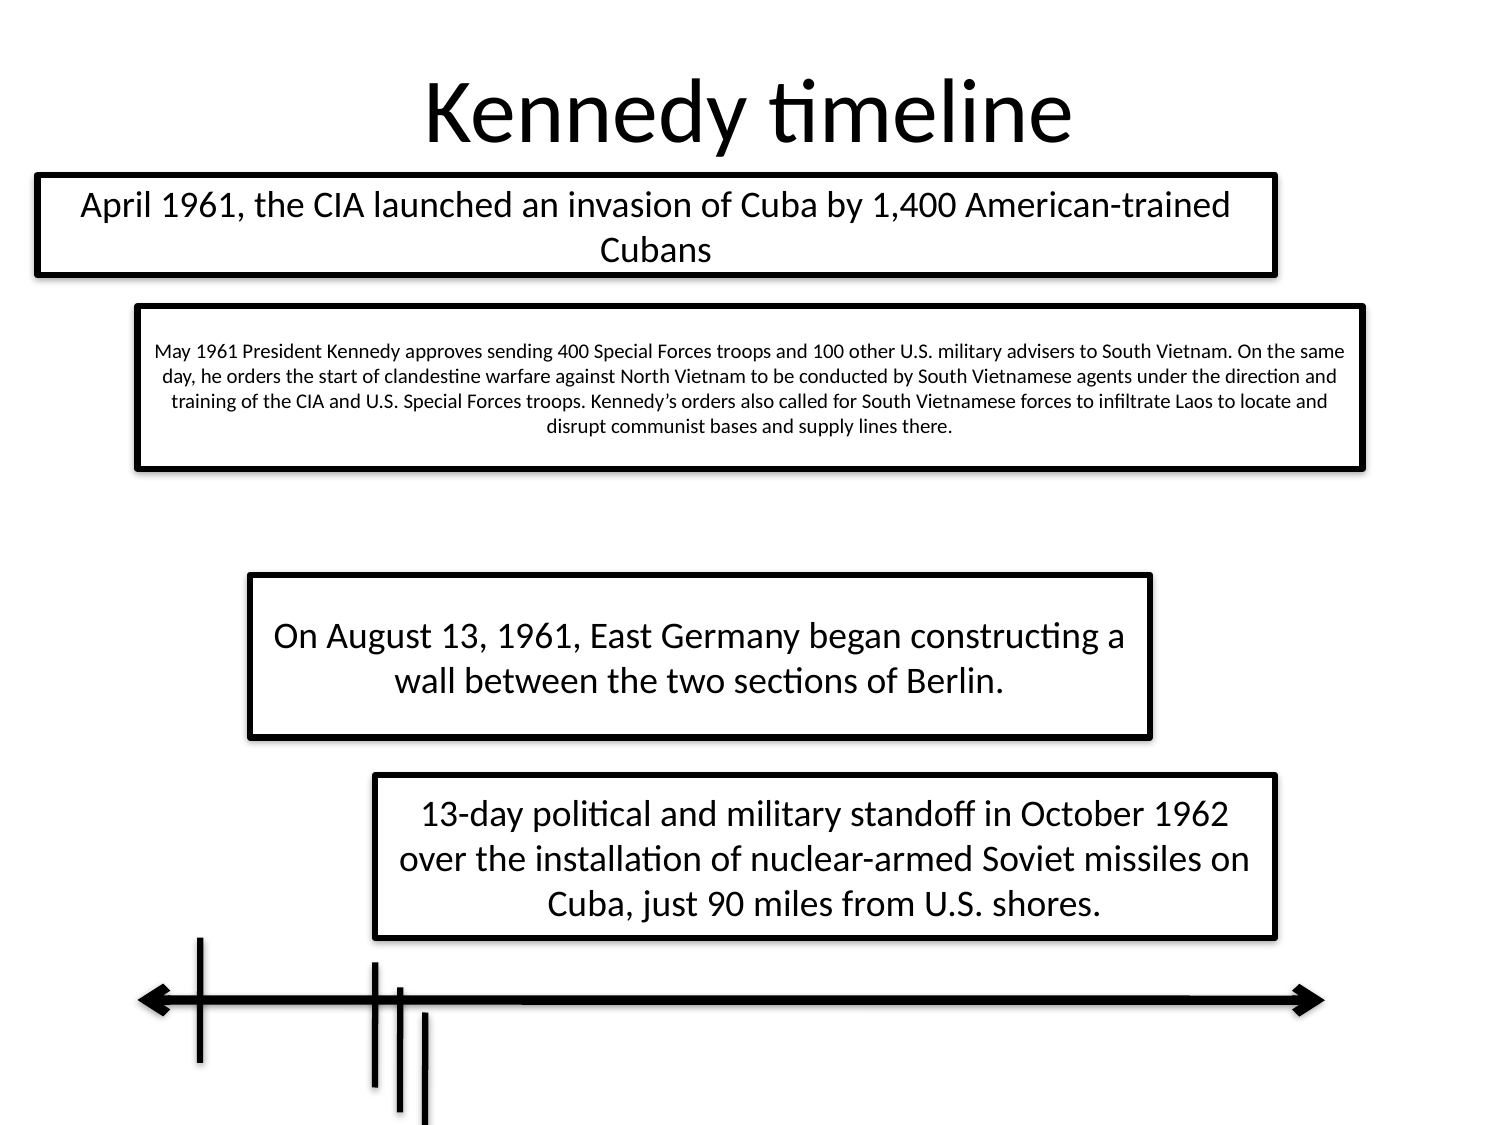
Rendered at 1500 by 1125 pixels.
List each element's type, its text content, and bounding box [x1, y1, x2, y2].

text_box On August 13, 1961, East Germany began constructing a wall between the two sections of Berlin. [249, 574, 1151, 738]
text_box 13-day political and military standoff in October 1962 over the installation of nuclear-armed Soviet missiles on Cuba, just 90 miles from U.S. shores. [374, 774, 1276, 938]
text_box April 1961, the CIA launched an invasion of Cuba by 1,400 American-trained Cubans [37, 174, 1276, 276]
text_box May 1961 President Kennedy approves sending 400 Special Forces troops and 100 other U.S. military advisers to South Vietnam. On the same day, he orders the start of clandestine warfare against North Vietnam to be conducted by South Vietnamese agents under the direction and training of the CIA and U.S. Special Forces troops. Kennedy’s orders also called for South Vietnamese forces to infiltrate Laos to locate and disrupt communist bases and supply lines there. [137, 305, 1363, 469]
title Kennedy timeline [112, 37, 1388, 175]
